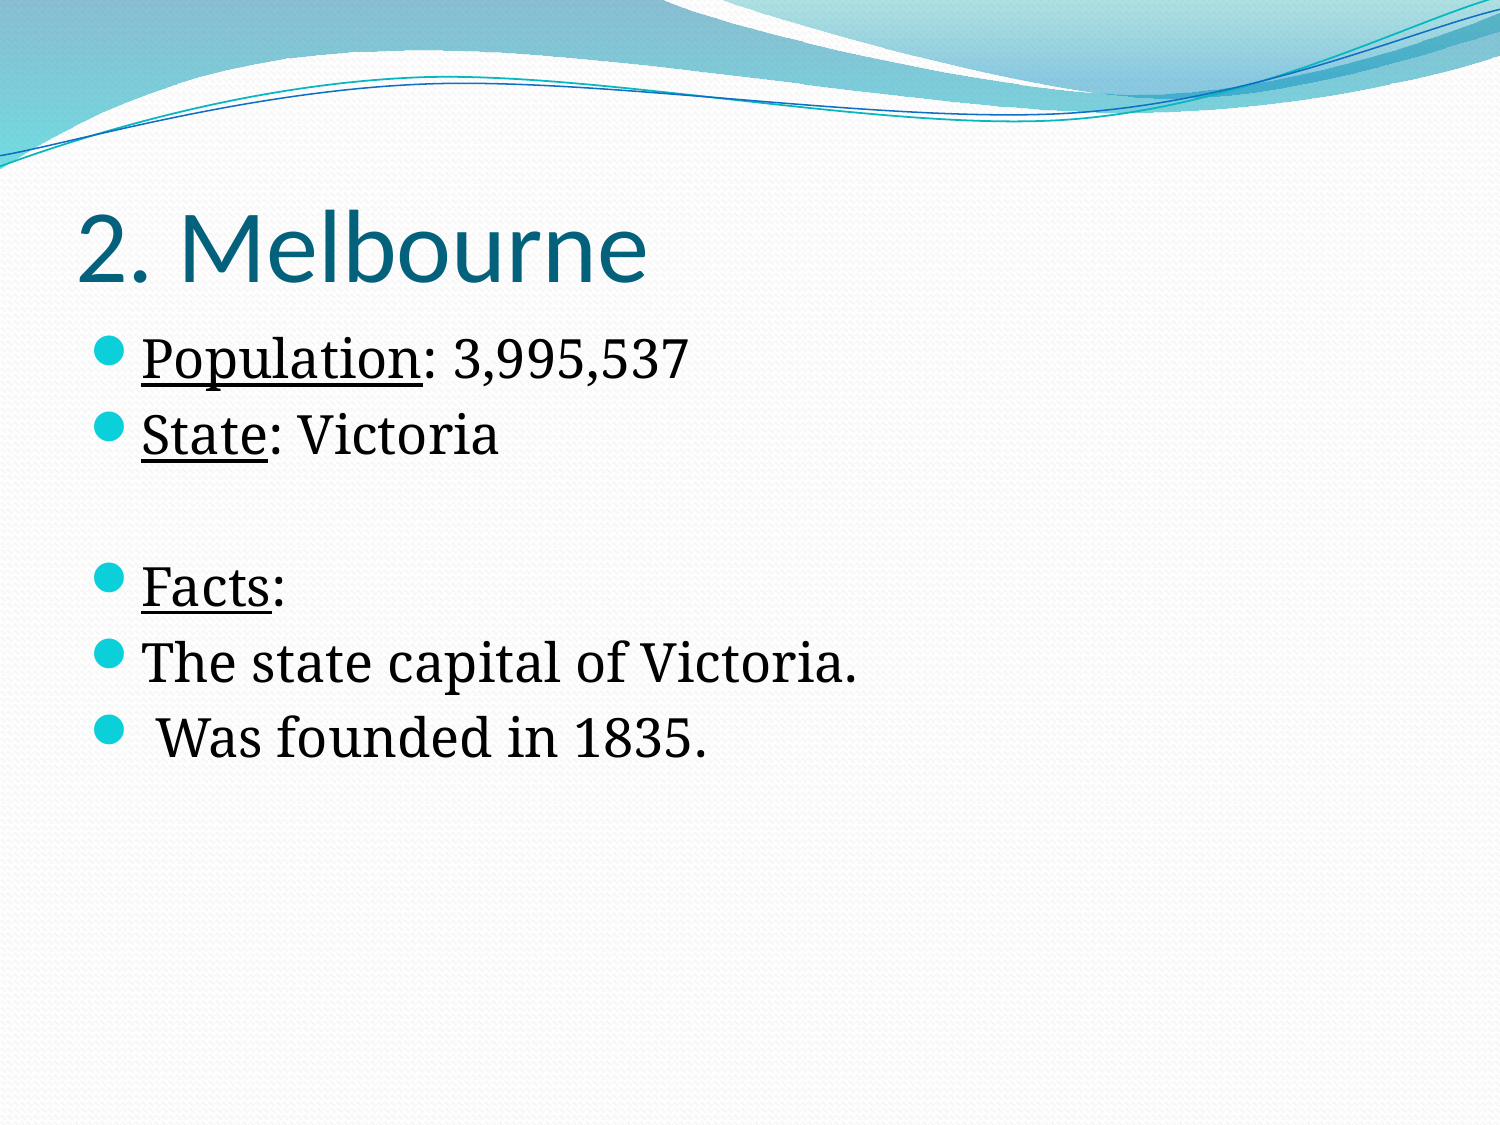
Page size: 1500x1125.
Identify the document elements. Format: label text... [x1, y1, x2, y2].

list Population: 3,995,537 State: Victoria Facts: The state capital of Victoria. Was founded in 1835. [75, 317, 1425, 1038]
title 2. Melbourne [75, 115, 1425, 303]
